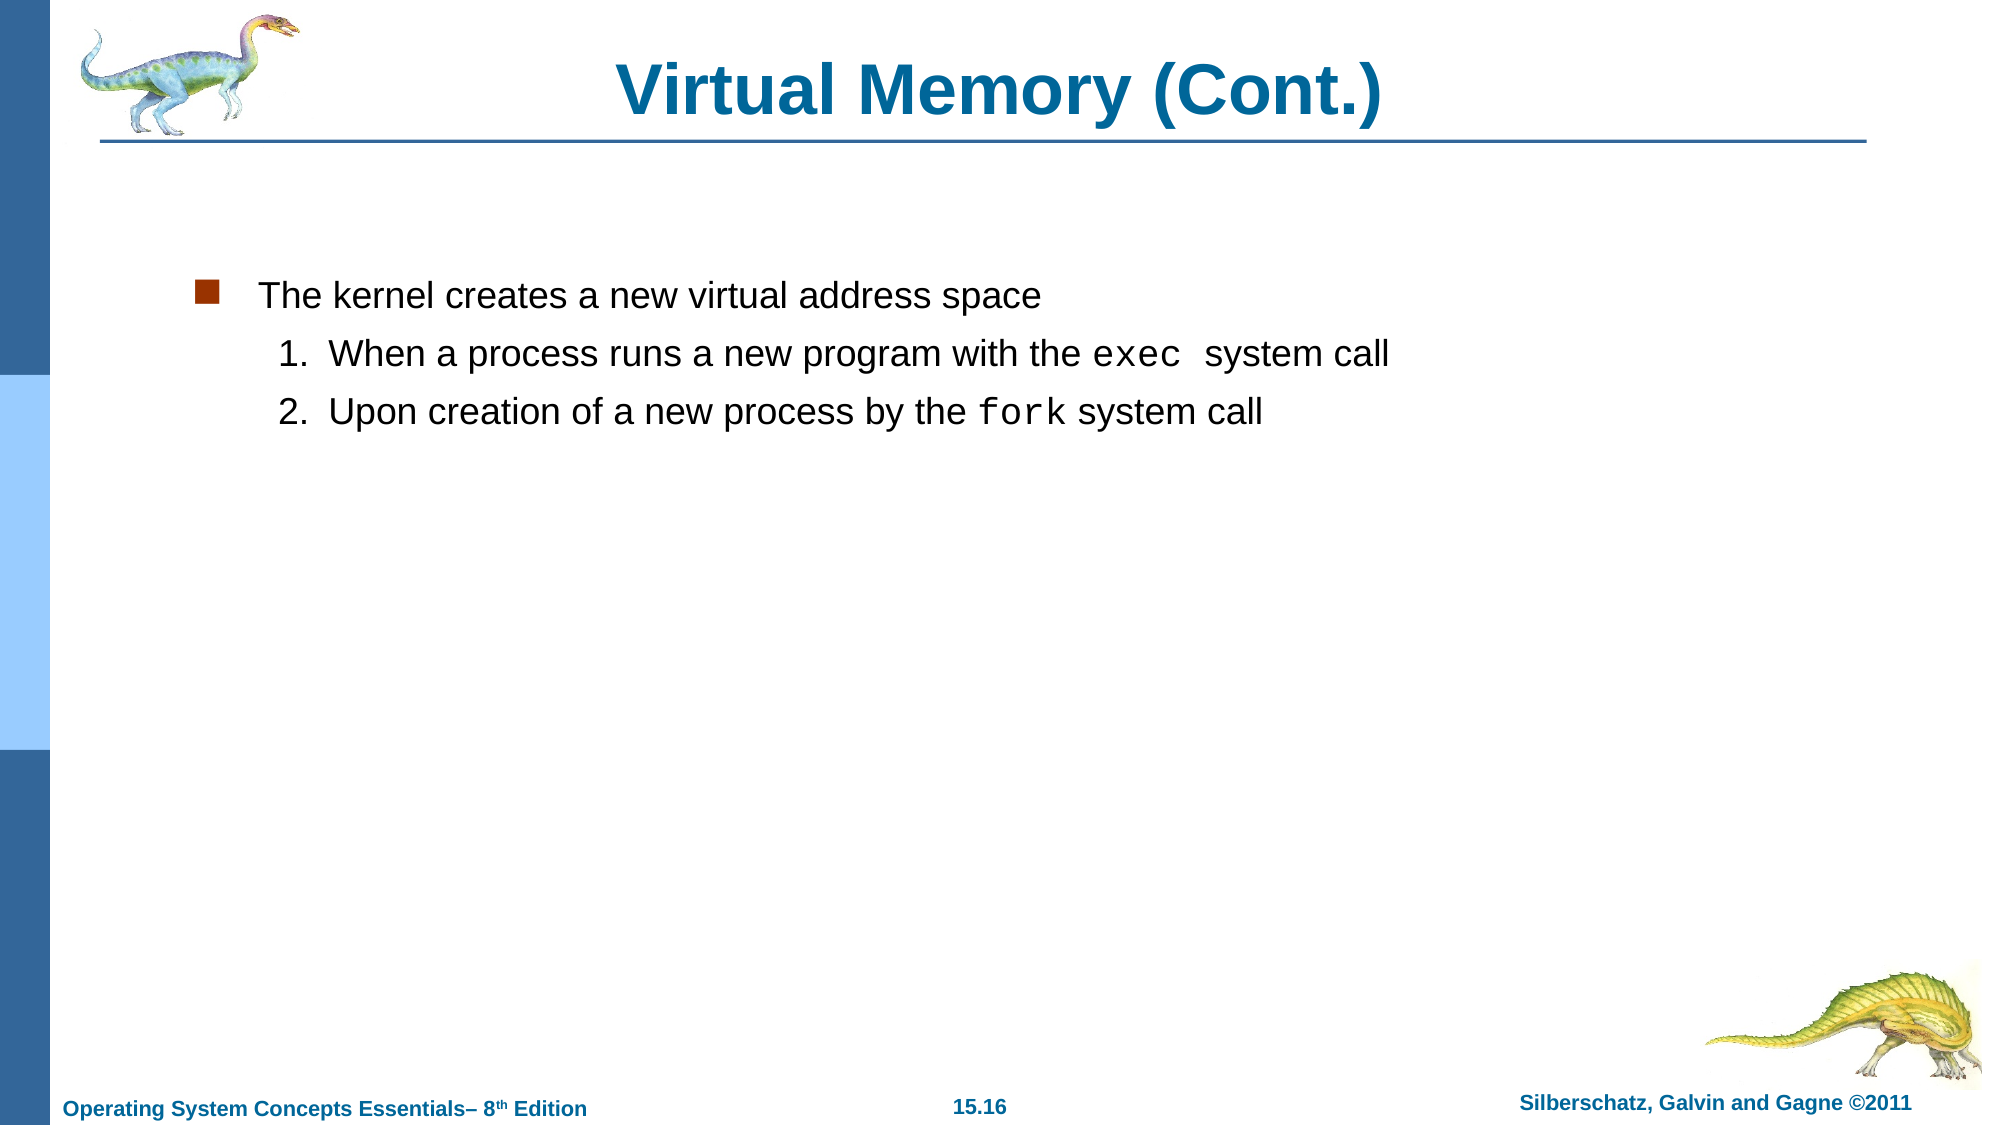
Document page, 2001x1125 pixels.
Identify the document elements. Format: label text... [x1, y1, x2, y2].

picture [1700, 959, 1982, 1090]
title Virtual Memory (Cont.) [99, 45, 1900, 141]
picture [62, 0, 324, 149]
list The kernel creates a new virtual address space 1. When a process runs a new program with the exec system call 2. Upon creation of a new process by the fork system call [176, 202, 1851, 946]
